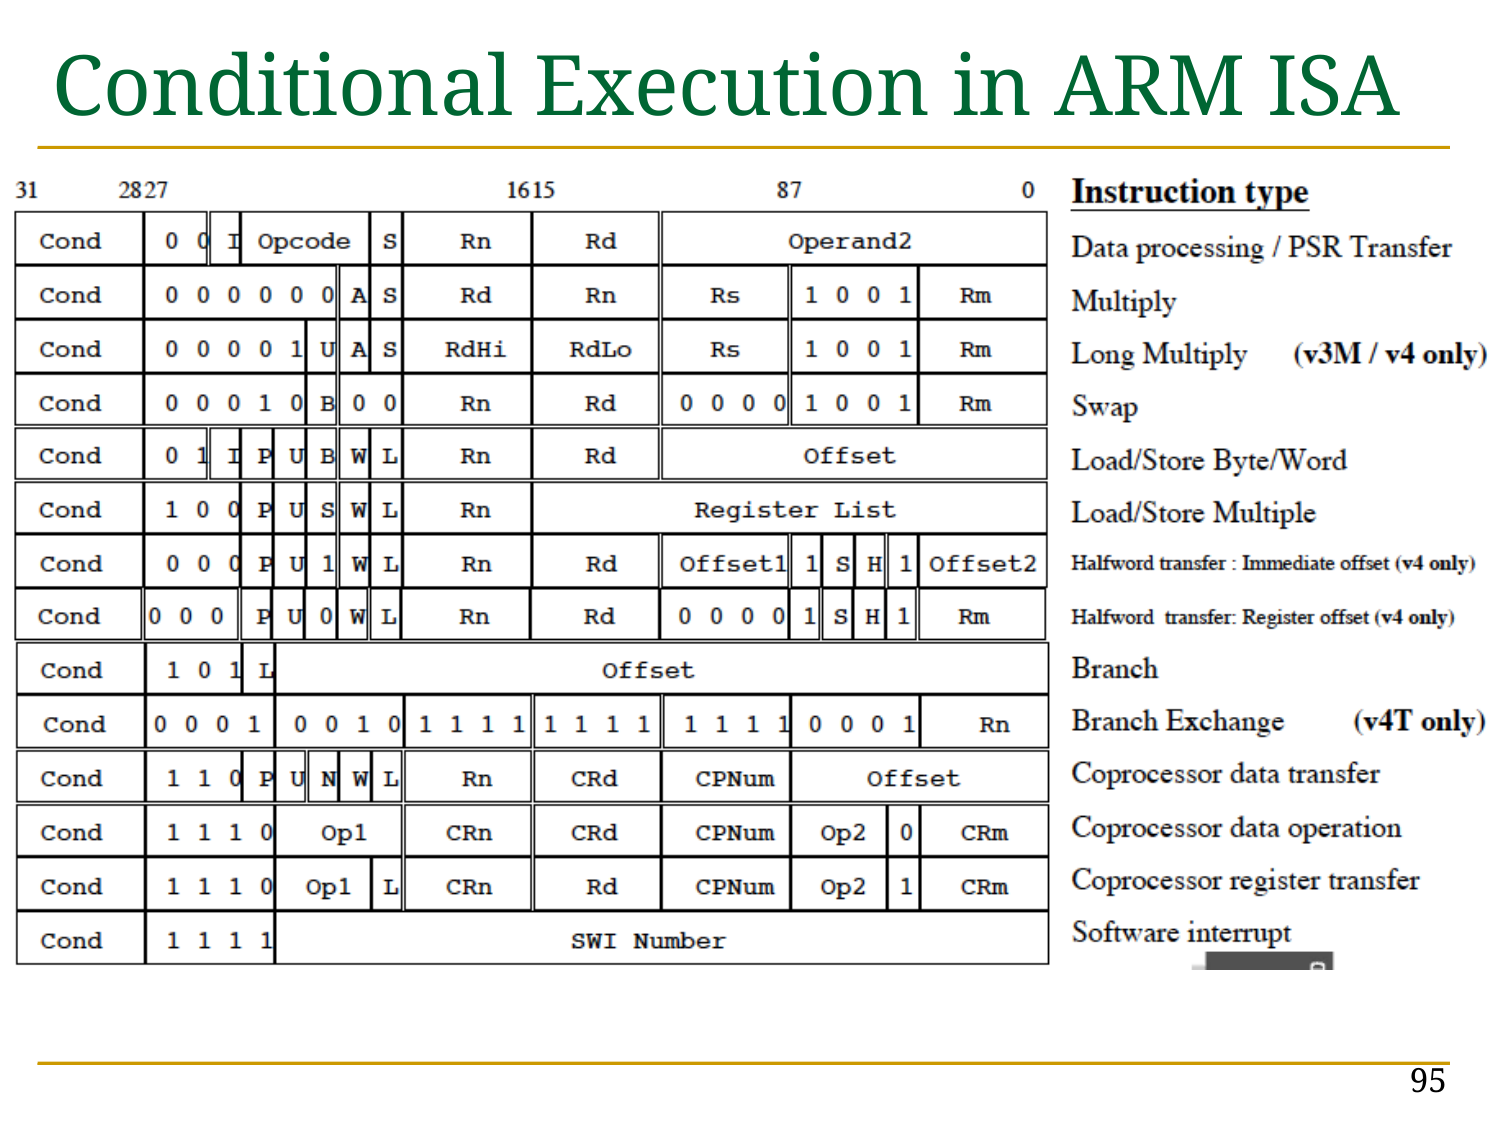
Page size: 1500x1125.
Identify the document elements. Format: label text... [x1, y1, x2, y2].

slide_number 95 [1111, 1036, 1462, 1112]
title Conditional Execution in ARM ISA [37, 24, 1450, 152]
picture [0, 153, 1500, 971]
